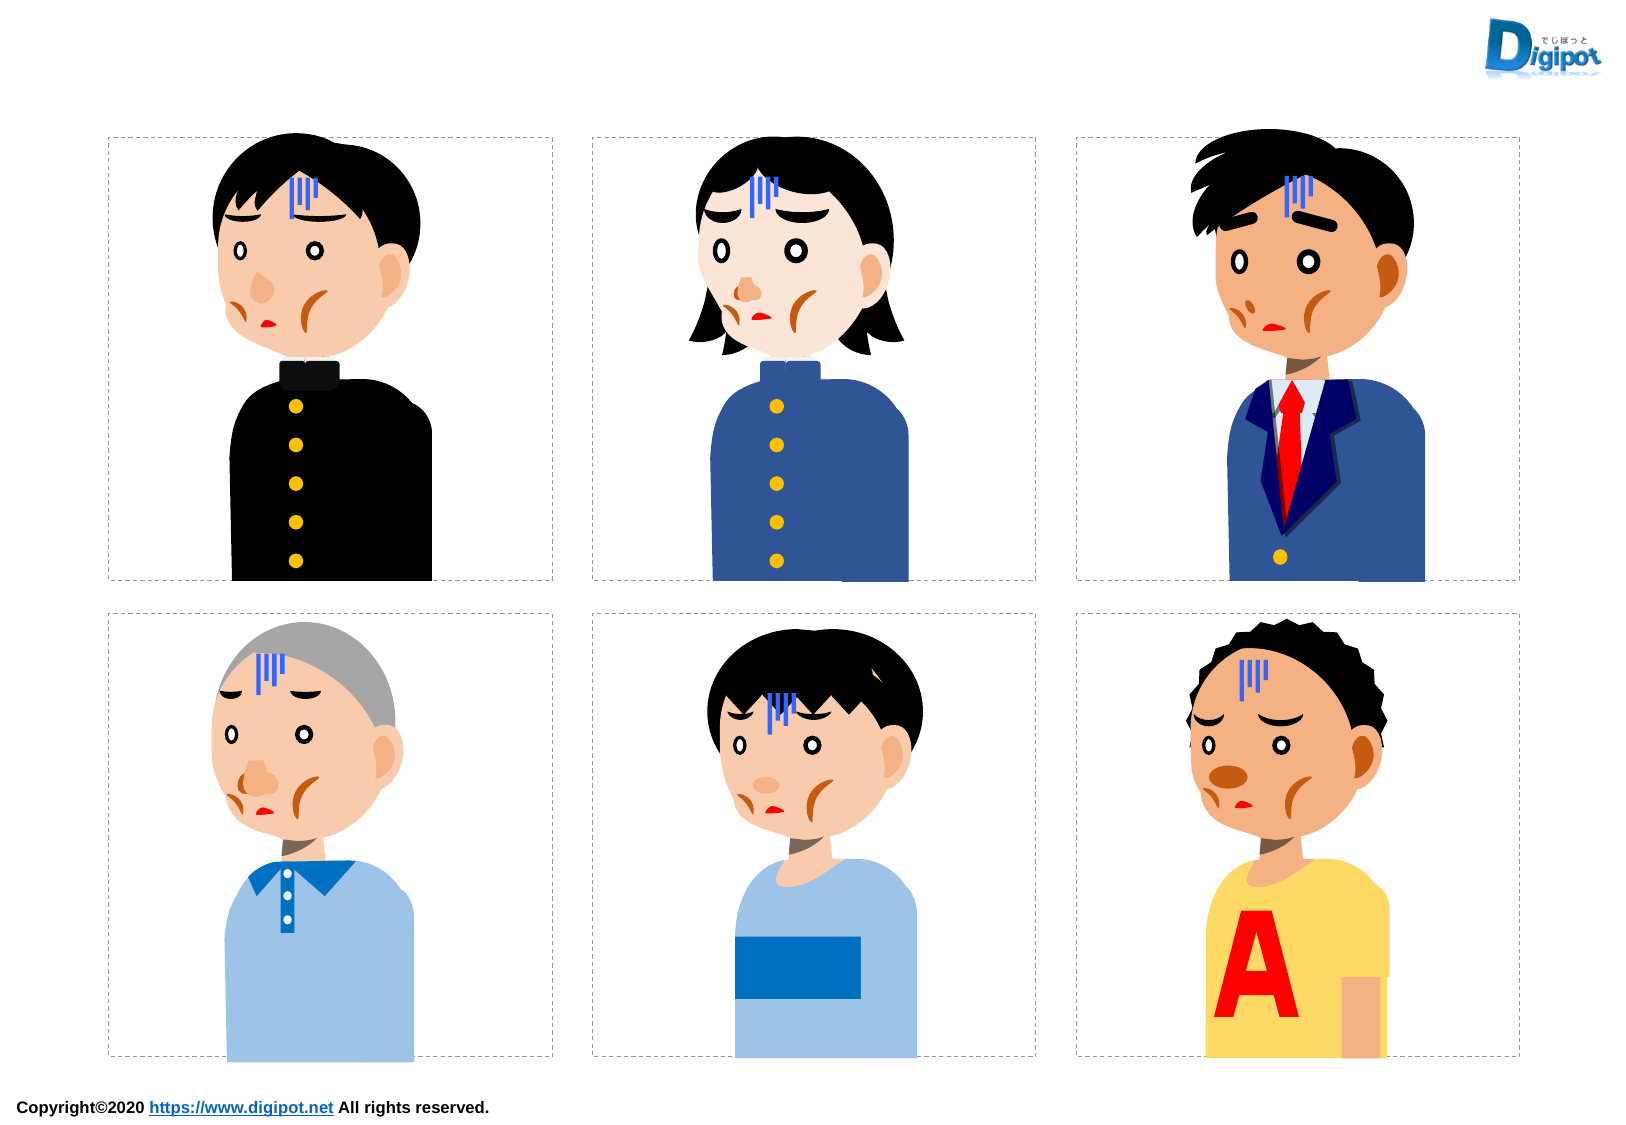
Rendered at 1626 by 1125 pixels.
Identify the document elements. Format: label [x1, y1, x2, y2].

text_box [688, 111, 909, 582]
text_box [212, 115, 432, 581]
text_box [1185, 599, 1390, 1059]
text_box [211, 595, 415, 1063]
text_box [707, 629, 923, 1059]
picture [1485, 18, 1602, 82]
text_box [1190, 117, 1426, 582]
